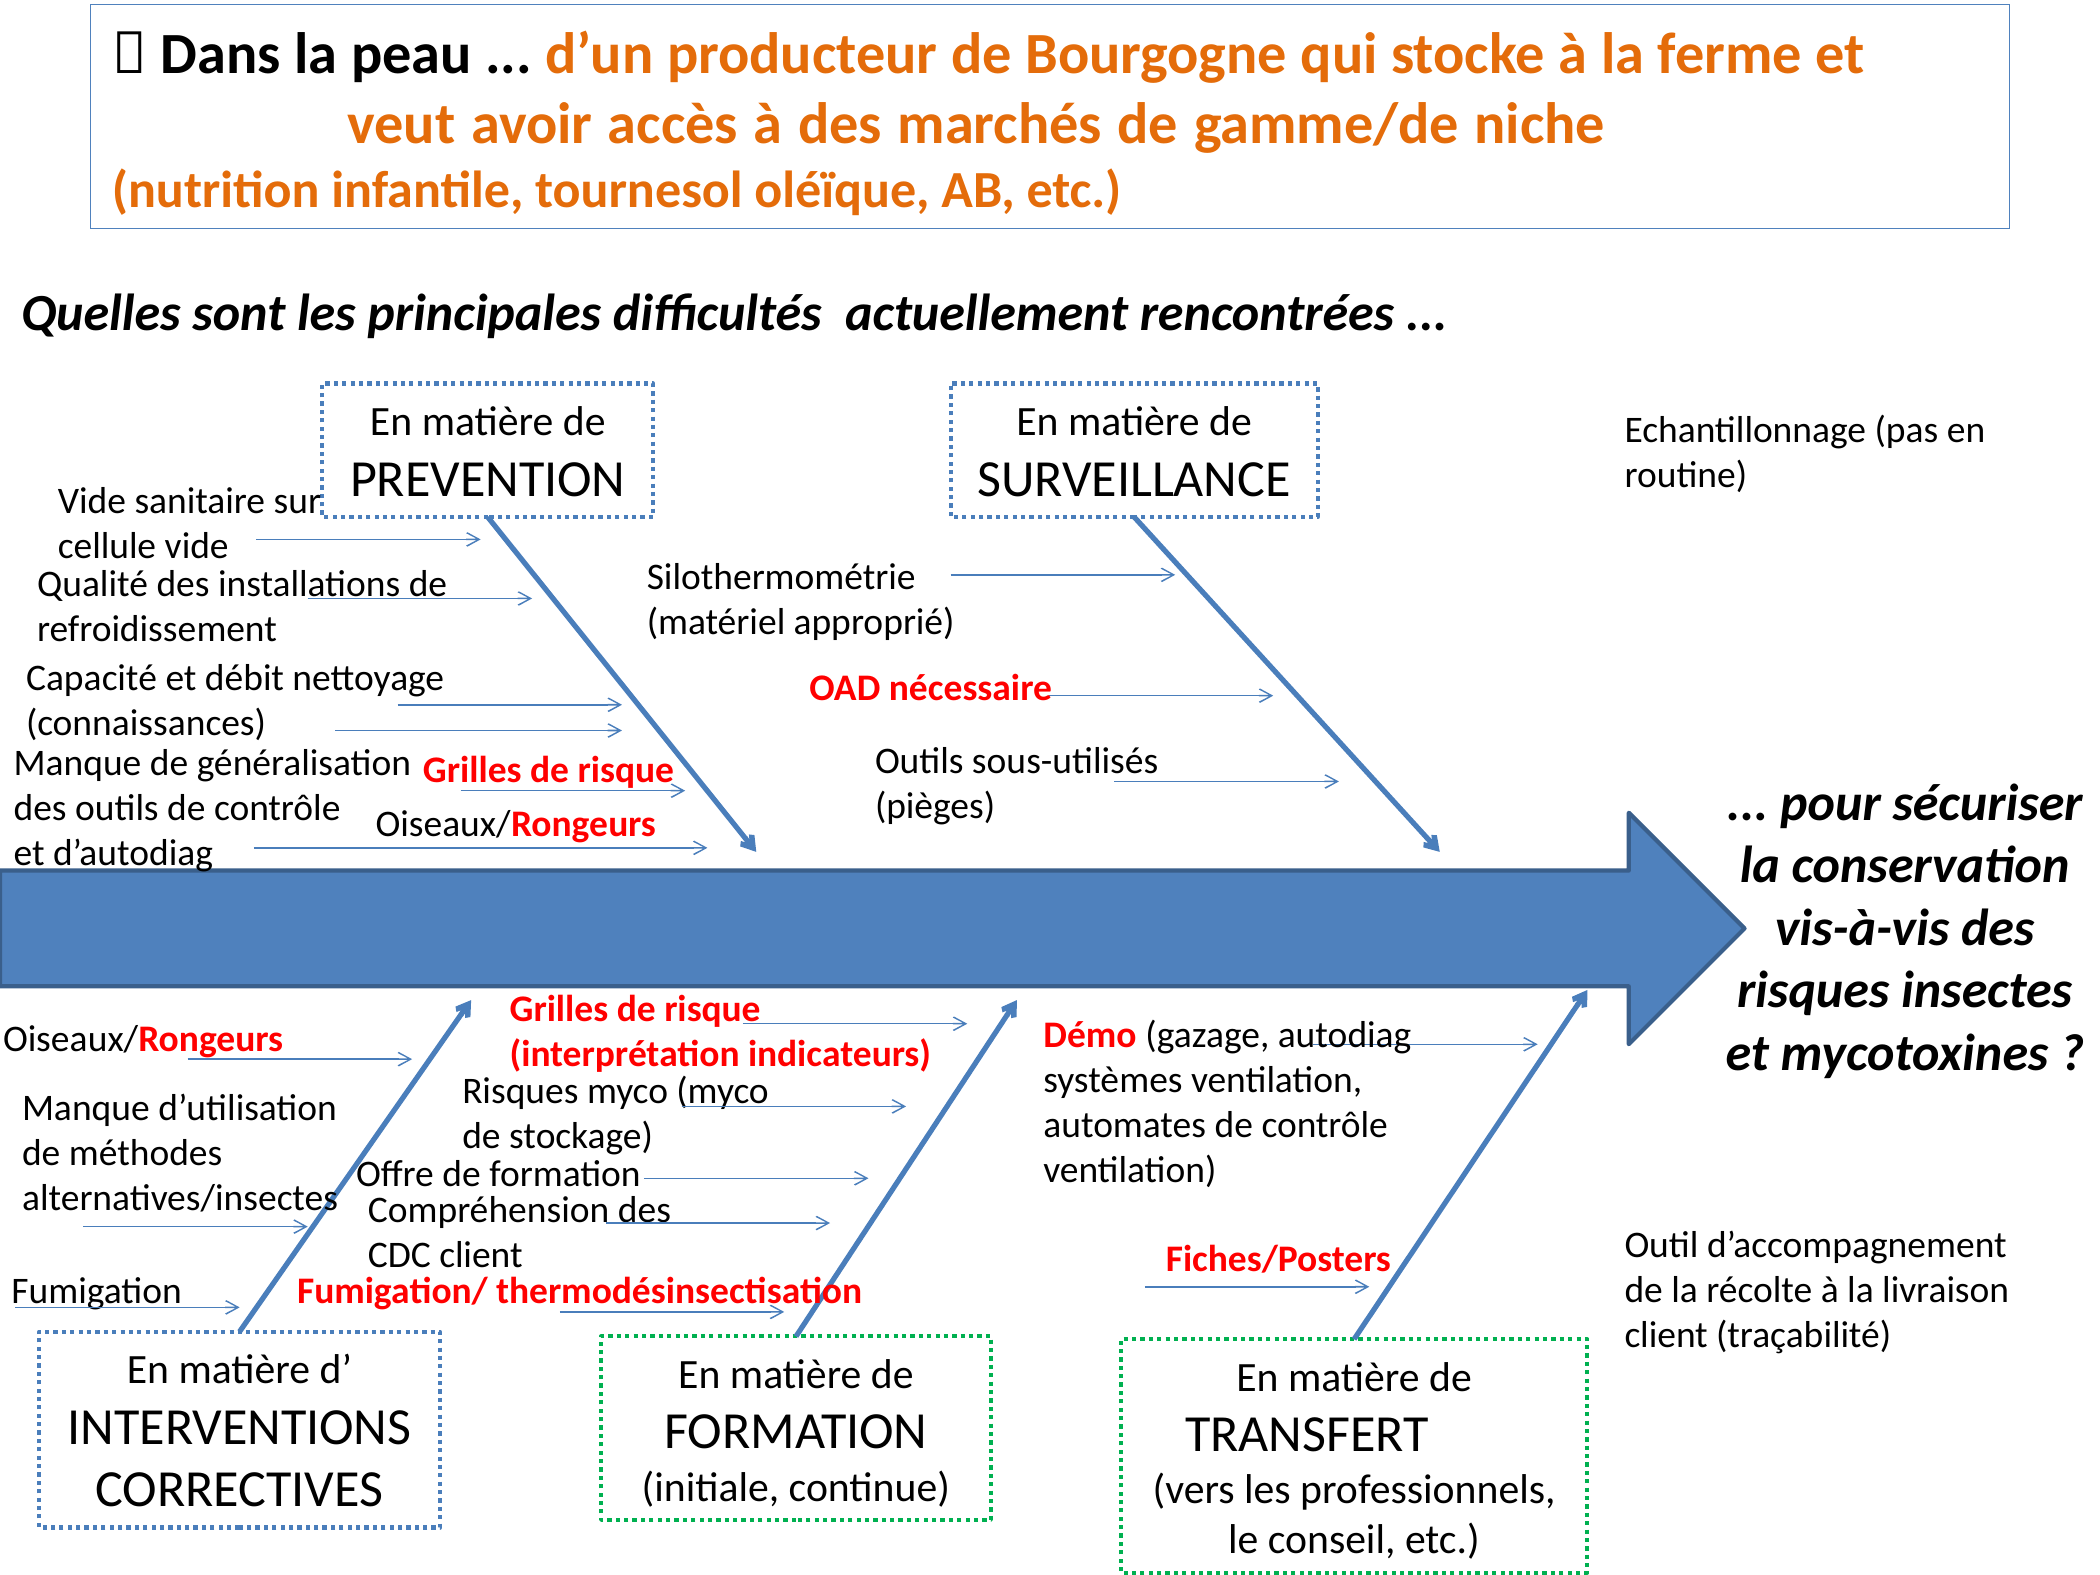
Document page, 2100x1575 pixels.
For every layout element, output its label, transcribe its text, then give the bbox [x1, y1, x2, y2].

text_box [1133, 518, 1440, 853]
text_box En matière de TRANSFERT (vers les professionnels, le conseil, etc.) [1120, 1339, 1588, 1573]
text_box Quelles sont les principales difficultés actuellement rencontrées ... [0, 267, 1472, 352]
text_box Compréhension des CDC client [477, 1202, 713, 1258]
text_box  Dans la peau ... d’un producteur de Bourgogne qui stocke à la ferme et veut avoir accès à des marchés de gamme/de niche (nutrition infantile, tournesol oléïque, AB, etc.) [90, 4, 2010, 229]
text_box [239, 999, 472, 1332]
text_box Outil d’accompagnement de la récolte à la livraison client (traçabilité) [1609, 1212, 2043, 1363]
text_box Echantillonnage (pas en routine) [1609, 397, 2009, 503]
text_box En matière de FORMATION (initiale, continue) [601, 1336, 991, 1520]
text_box En matière de PREVENTION [322, 383, 654, 518]
text_box Manque de généralisation des outils de contrôle et d’autodiag [0, 730, 455, 881]
text_box En matière d’ INTERVENTIONS CORRECTIVES [39, 1331, 441, 1528]
text_box En matière de SURVEILLANCE [950, 383, 1318, 518]
text_box Démo (gazage, autodiag systèmes ventilation, automates de contrôle ventilation) [1028, 1002, 1348, 1198]
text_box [795, 999, 1018, 1337]
text_box Capacité et débit nettoyage (connaissances) [11, 646, 482, 751]
text_box Grilles de risque [408, 751, 482, 797]
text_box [487, 518, 757, 853]
text_box Outils sous-utilisés (pièges) [860, 728, 1128, 834]
text_box Oiseaux/Rongeurs [0, 1006, 234, 1066]
text_box Fiches/Posters [1151, 1226, 1348, 1285]
text_box Qualité des installations de refroidissement [22, 551, 482, 646]
text_box [0, 810, 1747, 1047]
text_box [1353, 989, 1588, 1340]
text_box Oiseaux/Rongeurs [360, 791, 482, 846]
text_box Fumigation/ thermodésinsectisation [477, 1258, 790, 1319]
text_box Manque d’utilisation de méthodes alternatives/insectes [7, 1075, 234, 1226]
text_box Fumigation [0, 1258, 234, 1319]
text_box Silothermométrie (matériel approprié) [760, 544, 991, 650]
text_box Risques myco (myco de stockage) [477, 1059, 790, 1164]
text_box Grilles de risque (interprétation indicateurs) [494, 976, 951, 1059]
text_box Offre de formation [477, 1141, 741, 1202]
text_box OAD nécessaire [794, 655, 1096, 716]
text_box ... pour sécuriser la conservation vis-à-vis des risques insectes et mycotoxines ? [1701, 757, 2100, 1092]
text_box Vide sanitaire sur cellule vide [43, 468, 424, 574]
